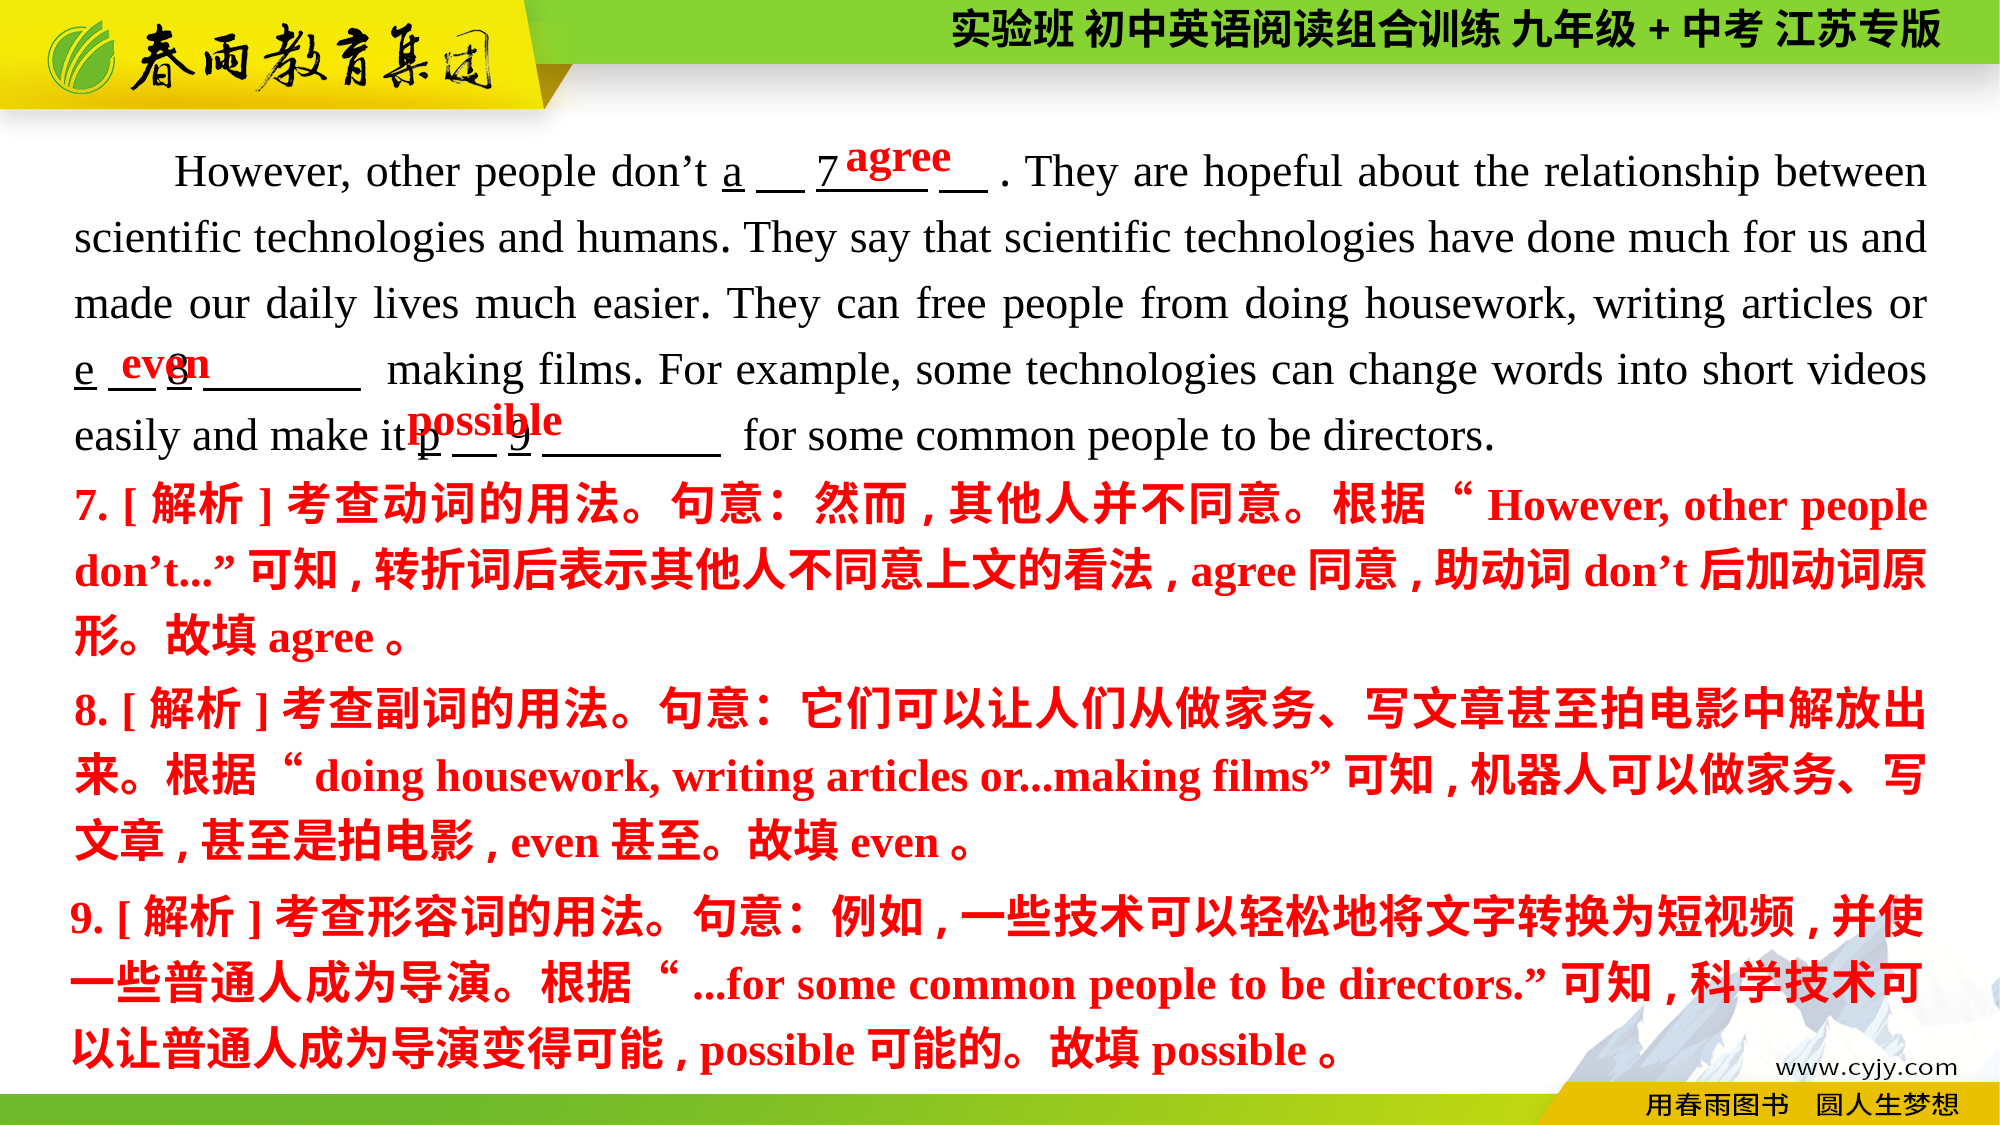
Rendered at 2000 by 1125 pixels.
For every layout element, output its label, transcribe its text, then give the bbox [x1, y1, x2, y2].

text_box 7. [解析]考查动词的用法。句意：然而,其他人并不同意。根据“However, other people don’t...”可知,转折词后表示其他人不同意上文的看法, agree同意,助动词don’t后加动词原形。故填agree。 [59, 456, 1944, 660]
list However, other people don’t a 7 . They are hopeful about the relationship between scientific technologies and humans. They say that scientific technologies have done much for us and made our daily lives much easier. They can free people from doing housework, writing articles or e 8 making films. For example, some technologies can change words into short videos easily and make it p 9 for some common people to be directors. [59, 122, 1944, 456]
text_box 9. [解析]考查形容词的用法。句意：例如,一些技术可以轻松地将文字转换为短视频,并使一些普通人成为导演。根据“...for some common people to be directors.”可知,科学技术可以让普通人成为导演变得可能, possible可能的。故填possible。 [54, 869, 1939, 1083]
text_box agree [830, 118, 967, 188]
text_box even [106, 325, 282, 396]
picture [0, 0, 2000, 1125]
text_box possible [392, 382, 635, 453]
text_box 8. [解析]考查副词的用法。句意：它们可以让人们从做家务、写文章甚至拍电影中解放出来。根据“doing housework, writing articles or...making films”可知,机器人可以做家务、写文章,甚至是拍电影, even甚至。故填even。 [59, 660, 1944, 874]
